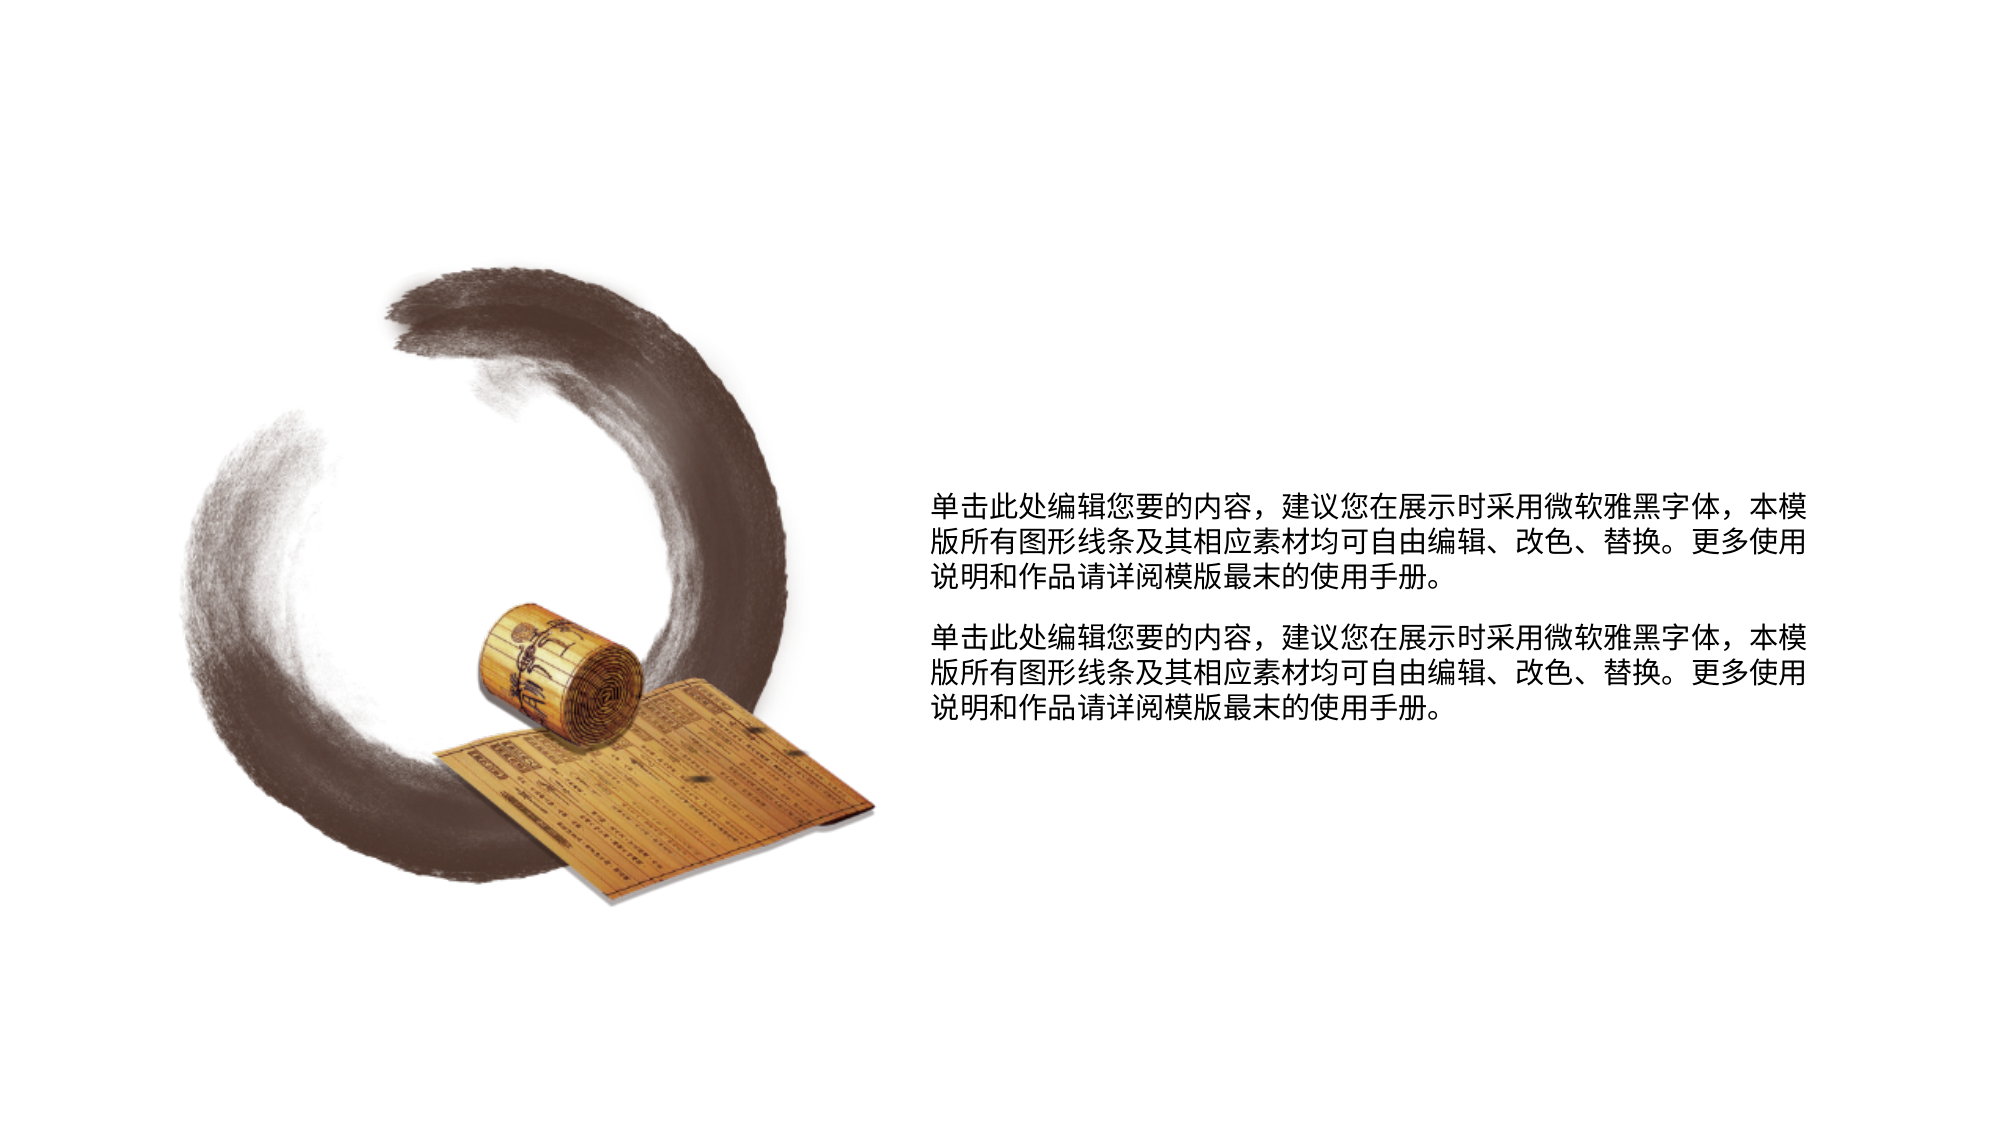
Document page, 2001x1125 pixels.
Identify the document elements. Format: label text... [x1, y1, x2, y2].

picture [98, 232, 905, 938]
text_box 单击此处编辑您要的内容，建议您在展示时采用微软雅黑字体，本模版所有图形线条及其相应素材均可自由编辑、改色、替换。更多使用说明和作品请详阅模版最末的使用手册。 [916, 611, 1829, 732]
text_box 单击此处编辑您要的内容，建议您在展示时采用微软雅黑字体，本模版所有图形线条及其相应素材均可自由编辑、改色、替换。更多使用说明和作品请详阅模版最末的使用手册。 [916, 480, 1829, 601]
